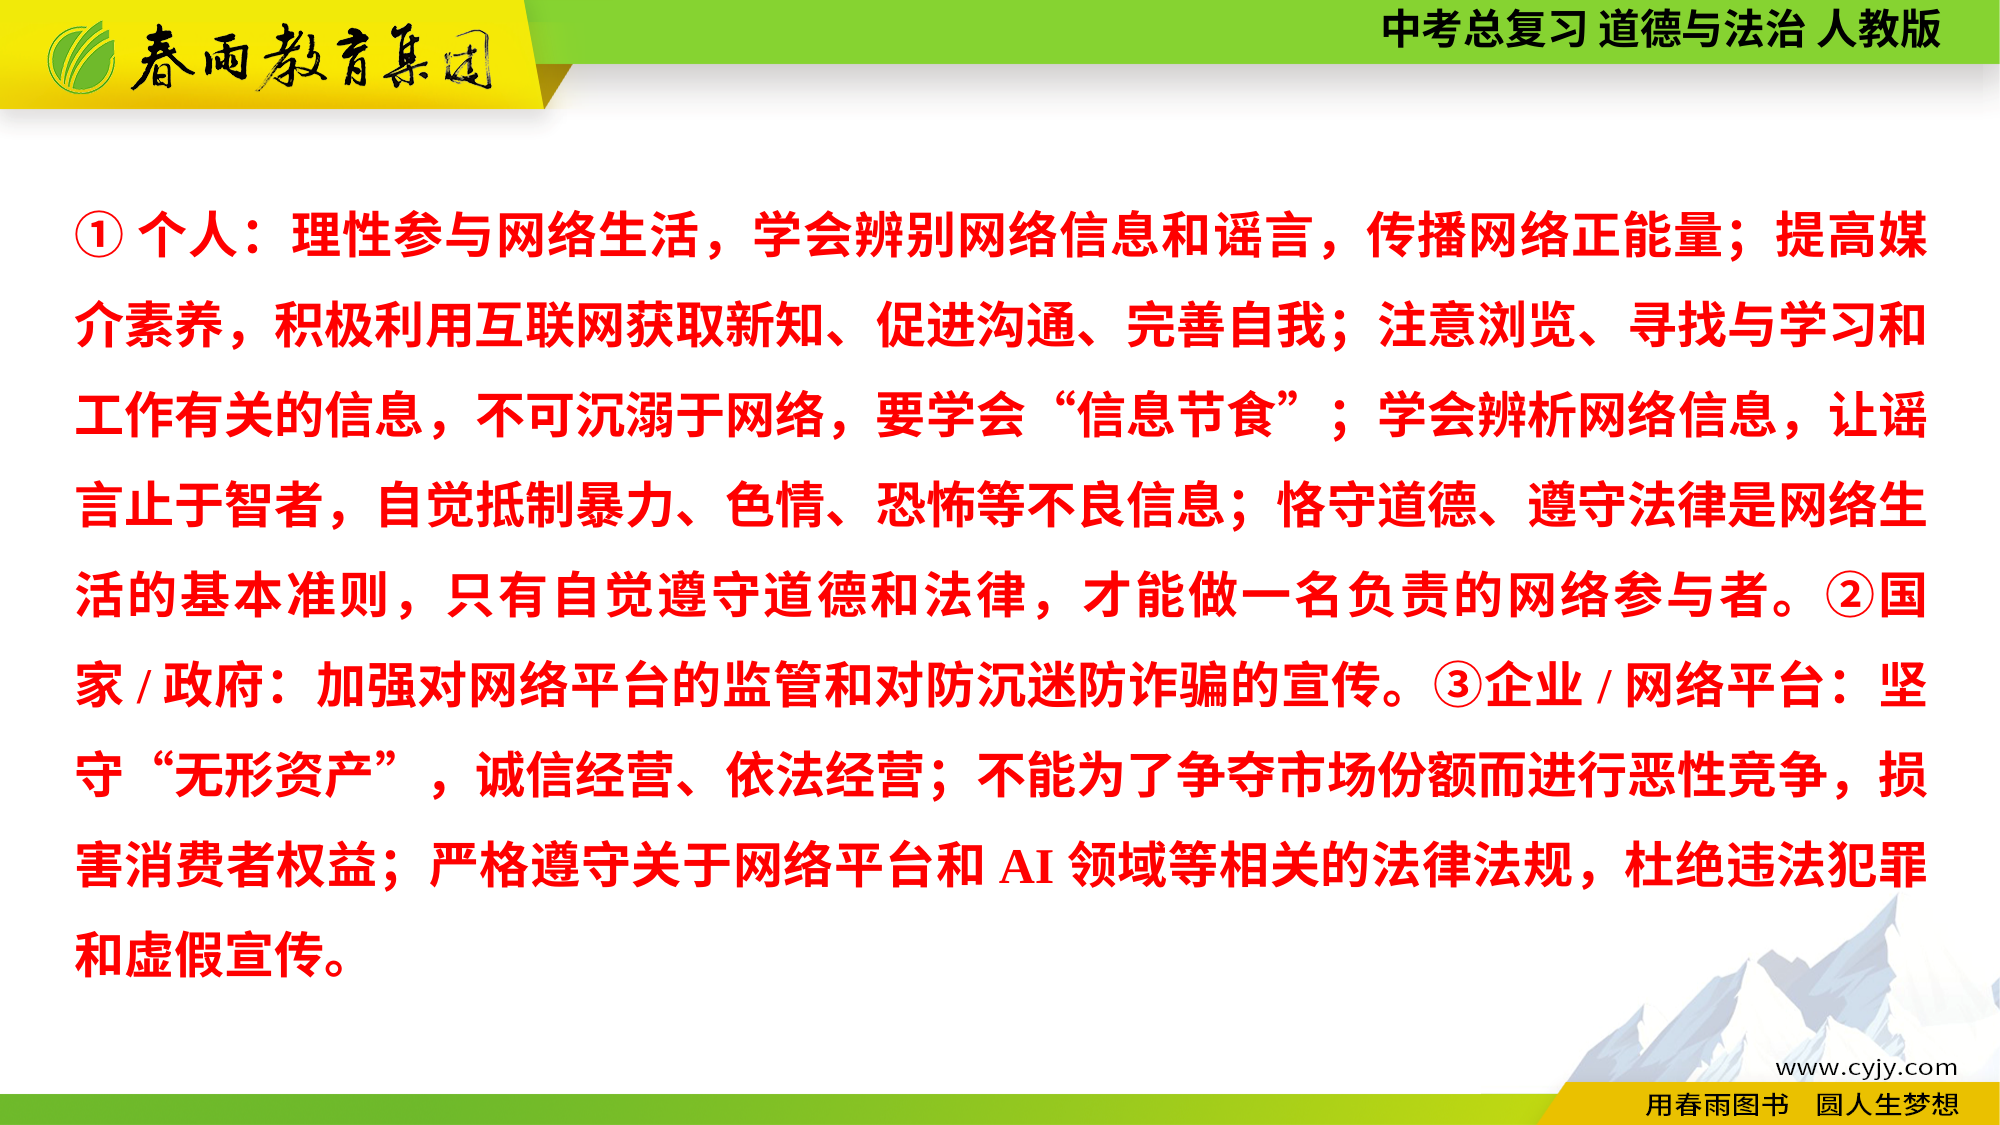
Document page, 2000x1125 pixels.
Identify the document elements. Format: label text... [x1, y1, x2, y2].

picture [0, 0, 2000, 1125]
list ①个人：理性参与网络生活，学会辨别网络信息和谣言，传播网络正能量；提高媒介素养，积极利用互联网获取新知、促进沟通、完善自我；注意浏览、寻找与学习和工作有关的信息，不可沉溺于网络，要学会“信息节食”；学会辨析网络信息，让谣言止于智者，自觉抵制暴力、色情、恐怖等不良信息；恪守道德、遵守法律是网络生活的基本准则，只有自觉遵守道德和法律，才能做一名负责的网络参与者。②国家/政府：加强对网络平台的监管和对防沉迷防诈骗的宣传。③企业/网络平台：坚守“无形资产”，诚信经营、依法经营；不能为了争夺市场份额而进行恶性竞争，损害消费者权益；严格遵守关于网络平台和AI领域等相关的法律法规，杜绝违法犯罪和虚假宣传。 [59, 166, 1944, 988]
